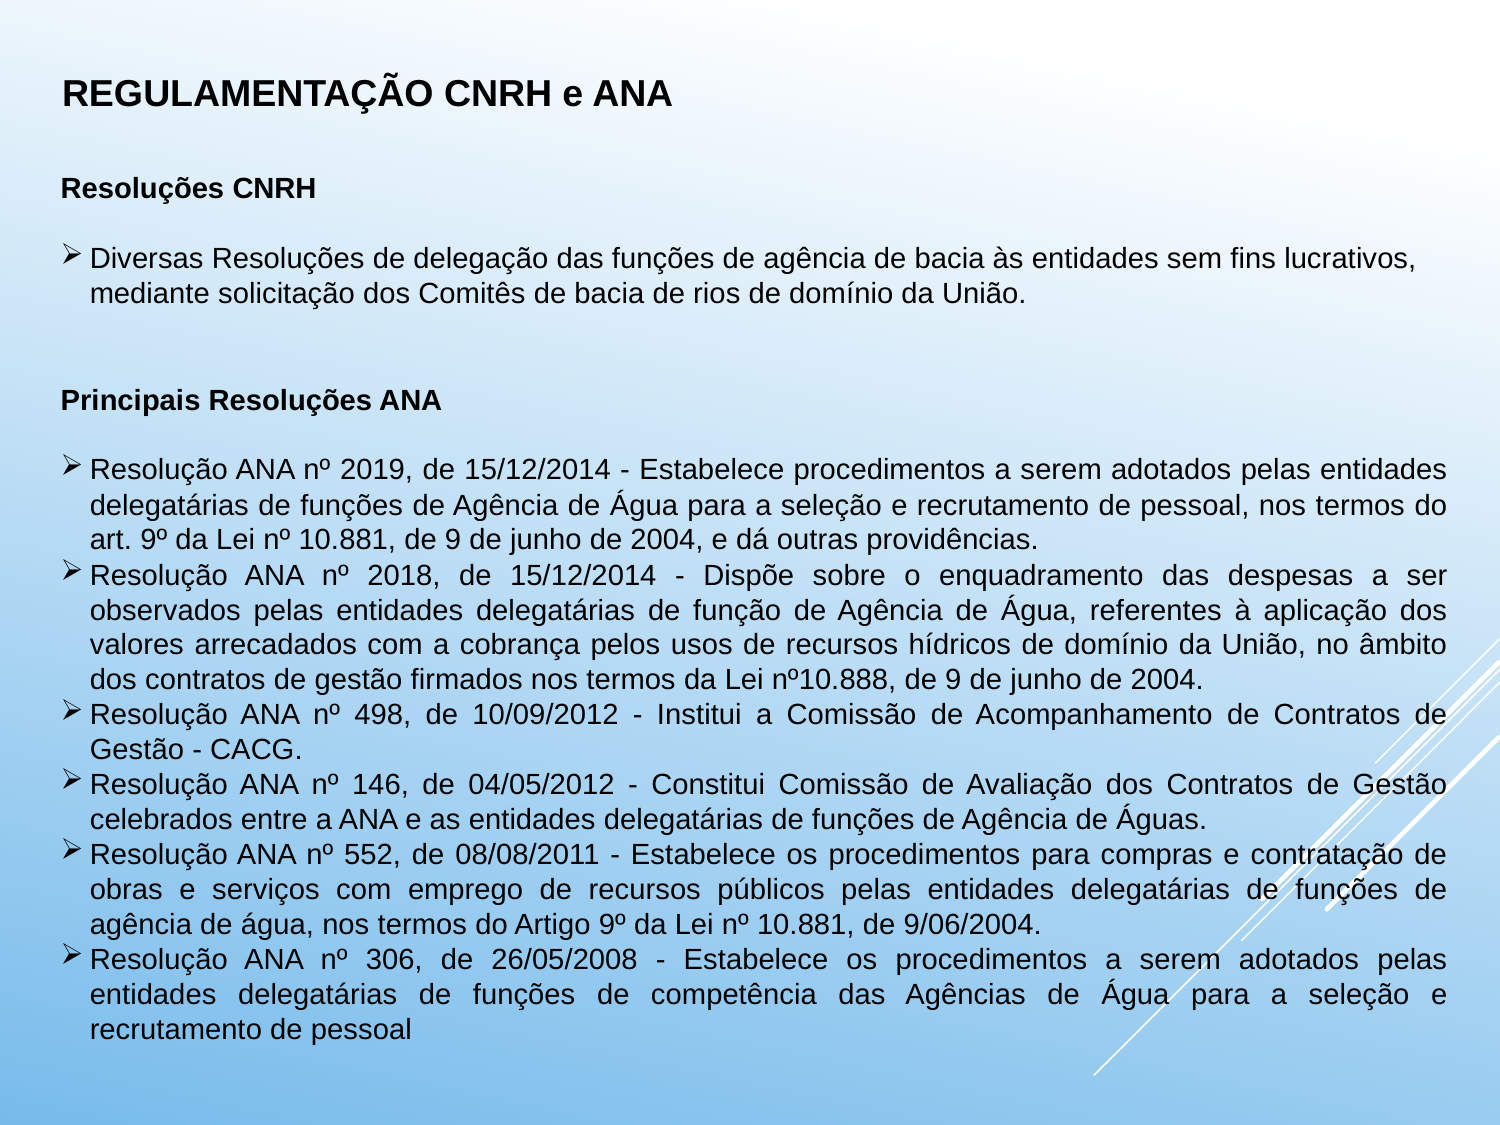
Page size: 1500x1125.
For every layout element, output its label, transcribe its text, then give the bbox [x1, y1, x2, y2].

text_box REGULAMENTAÇÃO CNRH e ANA [47, 61, 698, 122]
text_box Resoluções CNRH Diversas Resoluções de delegação das funções de agência de bacia às entidades sem fins lucrativos, mediante solicitação dos Comitês de bacia de rios de domínio da União. [16, 162, 1438, 352]
text_box Principais Resoluções ANA Resolução ANA nº 2019, de 15/12/2014 - Estabelece procedimentos a serem adotados pelas entidades delegatárias de funções de Agência de Água para a seleção e recrutamento de pessoal, nos termos do art. 9º da Lei nº 10.881, de 9 de junho de 2004, e dá outras providências. Resolução ANA nº 2018, de 15/12/2014 - Dispõe sobre o enquadramento das despesas a ser observados pelas entidades delegatárias de função de Agência de Água, referentes à aplicação dos valores arrecadados com a cobrança pelos usos de recursos hídricos de domínio da União, no âmbito dos contratos de gestão firmados nos termos da Lei nº10.888, de 9 de junho de 2004. Resolução ANA nº 498, de 10/09/2012 - Institui a Comissão de Acompanhamento de Contratos de Gestão - CACG. Resolução ANA nº 146, de 04/05/2012 - Constitui Comissão de Avaliação dos Contratos de Gestão celebrados entre a ANA e as entidades delegatárias de funções de Agência de Águas. Resolução ANA nº 552, de 08/08/2011 - Estabelece os procedimentos para compras e contratação de obras e serviços com emprego de recursos públicos pelas entidades delegatárias de funções de agência de água, nos termos do Artigo 9º da Lei nº 10.881, de 9/06/2004. Resolução ANA nº 306, de 26/05/2008 - Estabelece os procedimentos a serem adotados pelas entidades delegatárias de funções de competência das Agências de Água para a seleção e recrutamento de pessoal [16, 373, 1465, 1053]
